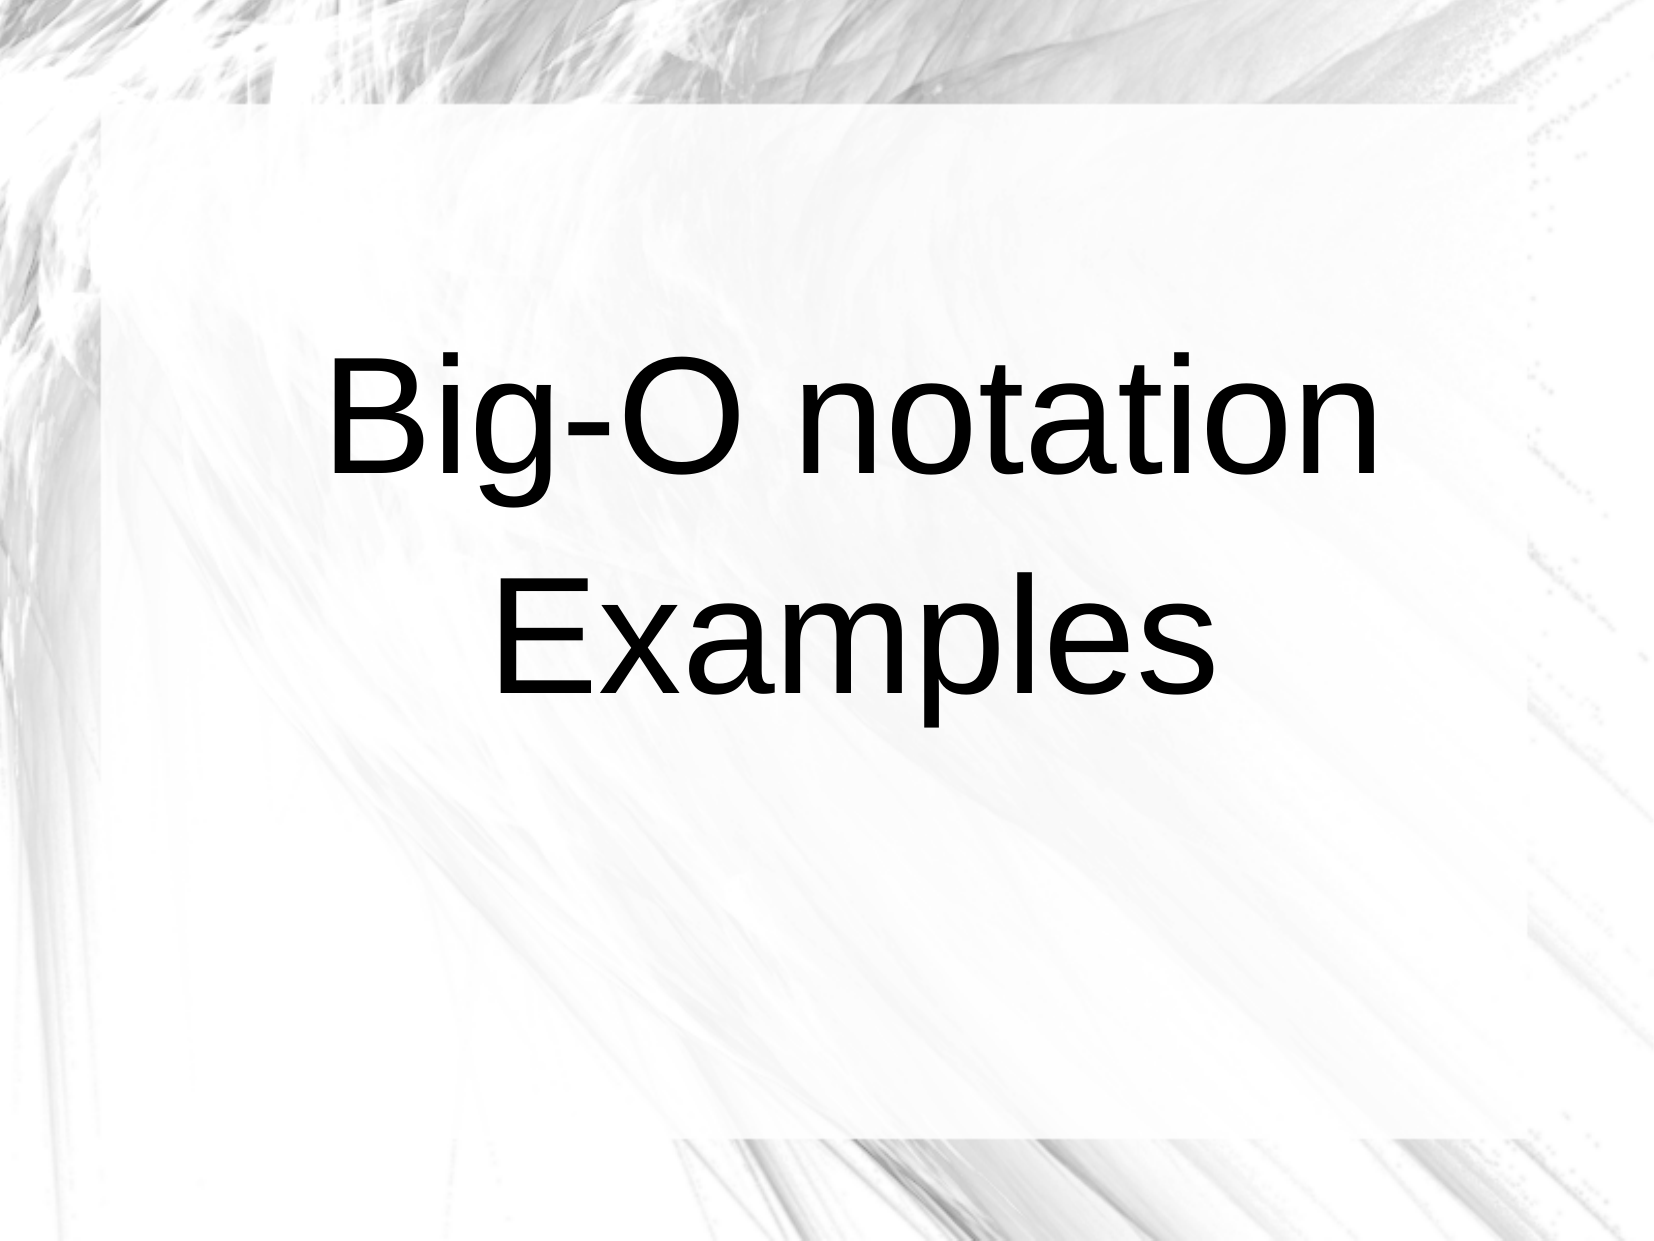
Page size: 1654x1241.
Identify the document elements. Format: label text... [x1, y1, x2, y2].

picture [0, 0, 1654, 1241]
list Big-O notation Examples [118, 319, 1571, 1109]
